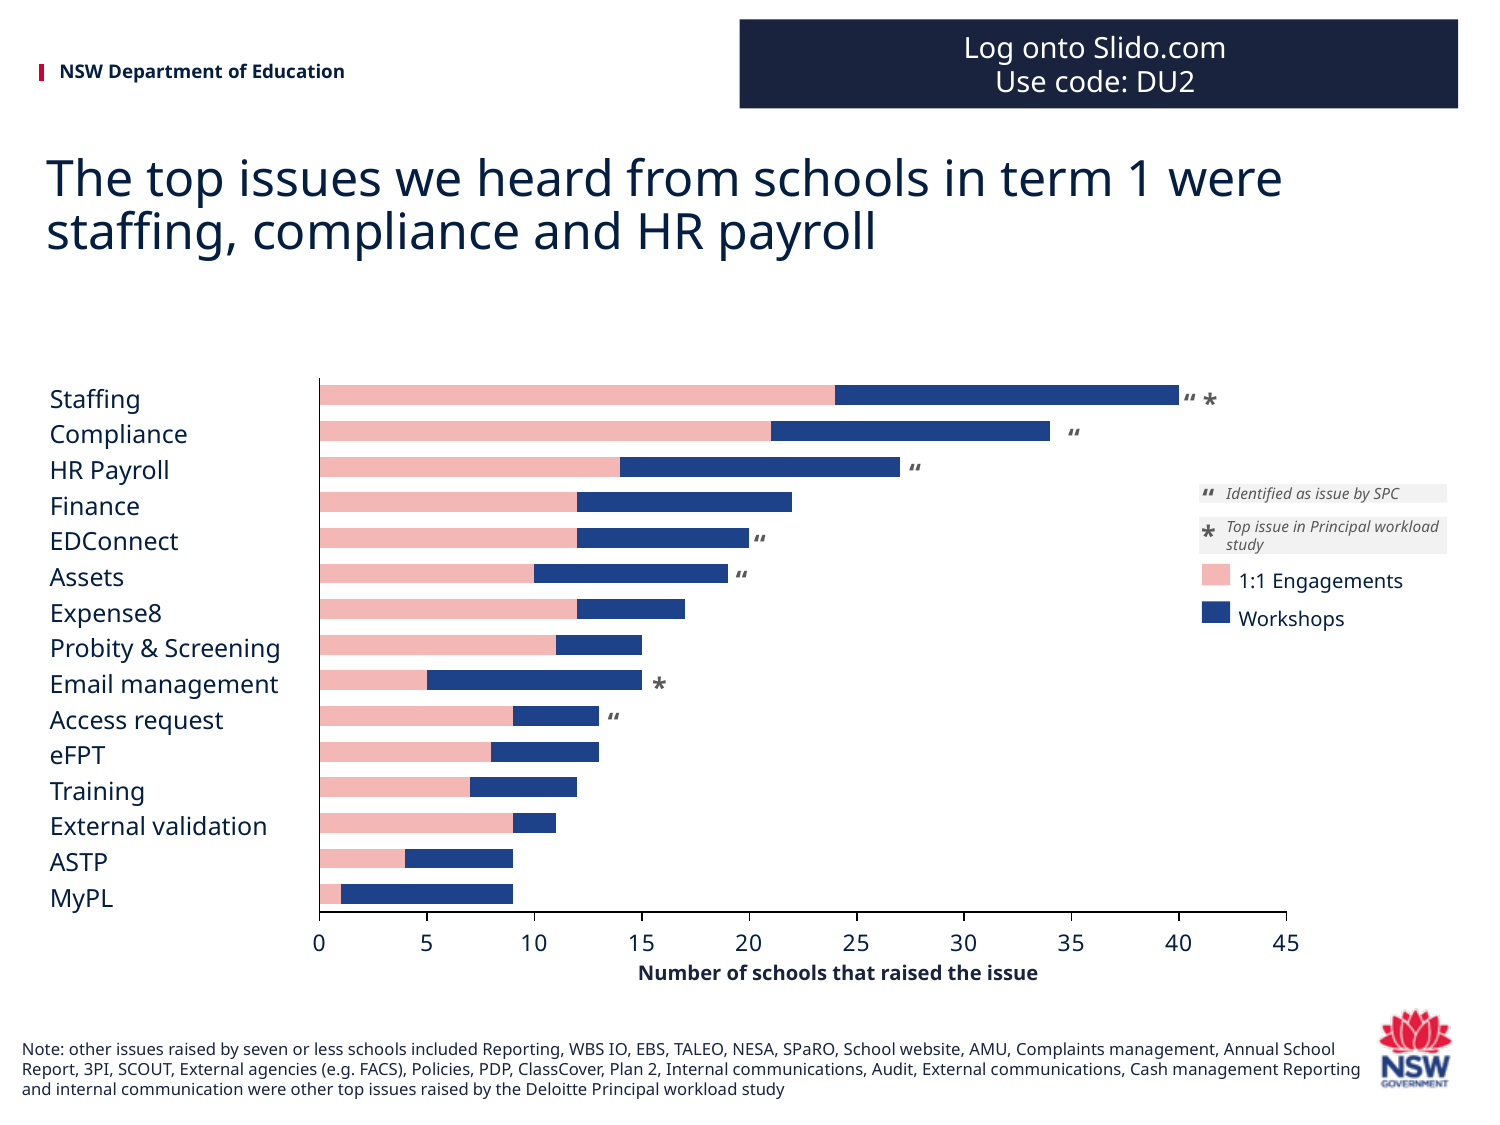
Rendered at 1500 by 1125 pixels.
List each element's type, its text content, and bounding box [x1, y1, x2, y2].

text_box Identified as issue by SPC [1324, 484, 1448, 503]
text_box Email management [49, 662, 282, 699]
text_box Finance [49, 485, 151, 519]
text_box HR Payroll [49, 449, 182, 485]
chart [282, 364, 1324, 963]
text_box Workshops [1324, 601, 1356, 631]
text_box Staffing [49, 377, 150, 413]
text_box 1:1 Engagements [1324, 563, 1409, 593]
text_box Assets [49, 555, 132, 591]
text_box eFPT [49, 733, 114, 769]
text_box Expense8 [49, 591, 174, 628]
text_box External validation [49, 804, 282, 841]
text_box ASTP [49, 840, 116, 876]
text_box Log onto Slido.com Use code: DU2 [739, 18, 1459, 109]
text_box Number of schools that raised the issue [604, 963, 1073, 991]
text_box Note: other issues raised by seven or less schools included Reporting, WBS IO, EBS, TALEO, NESA, SPaRO, School website, AMU, Complaints management, Annual School Report, 3PI, SCOUT, External agencies (e.g. FACS), Policies, PDP, ClassCover, Plan 2, Internal communications, Audit, External communications, Cash management Reporting and internal communication were other top issues raised by the Deloitte Principal workload study [21, 1039, 1396, 1115]
text_box Compliance [49, 413, 203, 449]
text_box Training [49, 769, 155, 804]
text_box Top issue in Principal workload study [1324, 516, 1448, 554]
text_box MyPL [49, 876, 121, 913]
picture [1375, 1004, 1457, 1093]
text_box Access request [49, 699, 242, 735]
text_box The top issues we heard from schools in term 1 were staffing, compliance and HR payroll [46, 125, 1451, 288]
text_box Probity & Screening [49, 626, 282, 662]
text_box EDConnect [49, 519, 195, 556]
